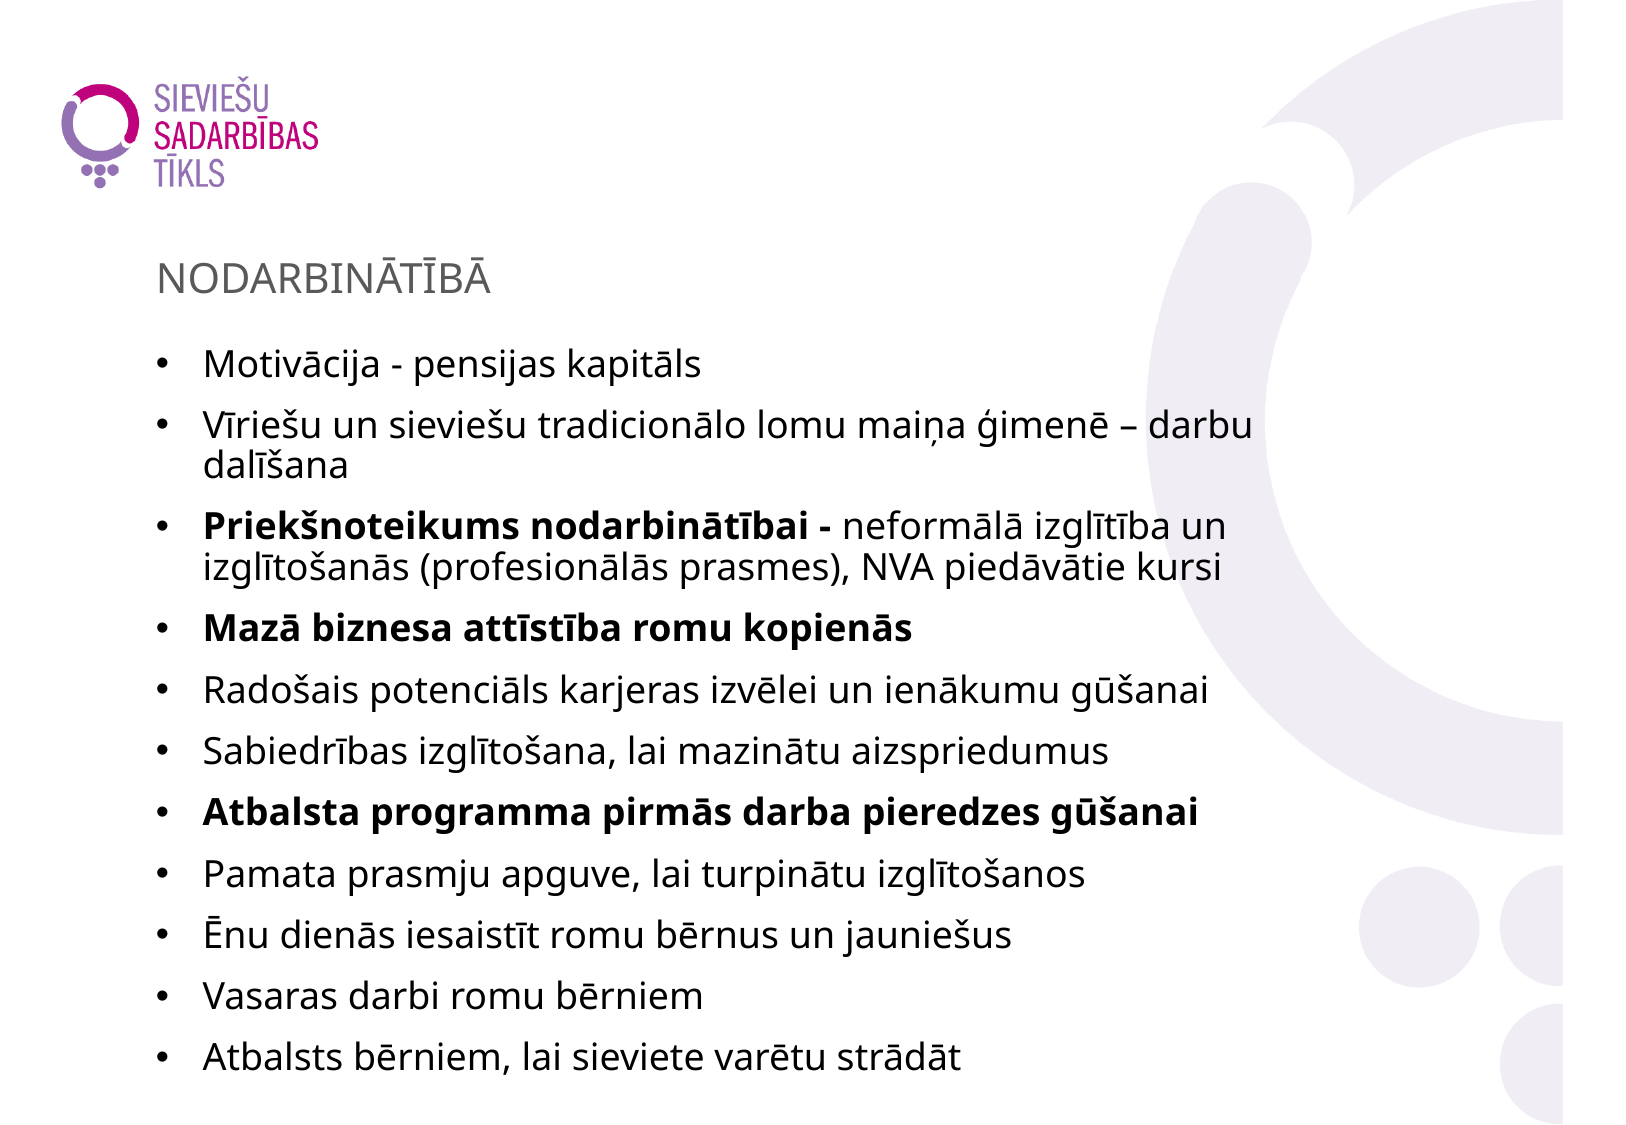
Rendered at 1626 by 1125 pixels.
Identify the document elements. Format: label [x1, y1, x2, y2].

list [0, 0, 1563, 1125]
